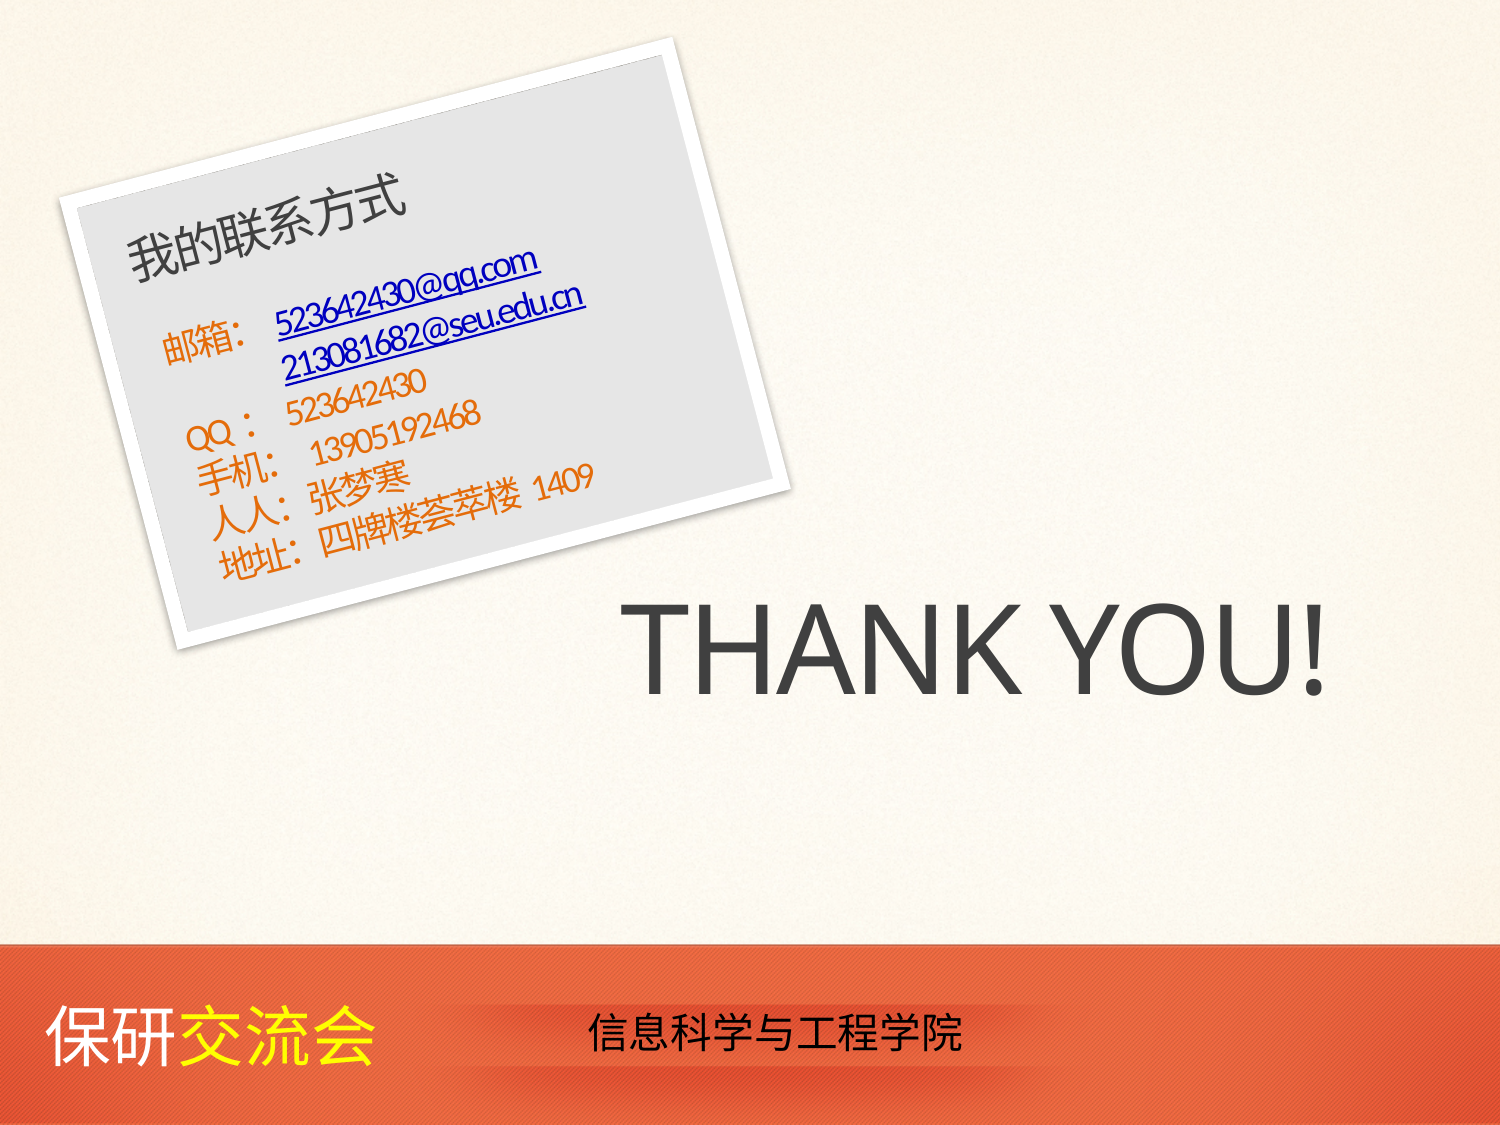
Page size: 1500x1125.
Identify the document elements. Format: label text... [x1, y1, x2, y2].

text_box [122, 123, 728, 563]
picture [0, 0, 1500, 1125]
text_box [596, 562, 1357, 787]
text_box 保研交流会 [29, 987, 408, 1083]
text_box 信息科学与工程学院 [525, 999, 987, 1065]
